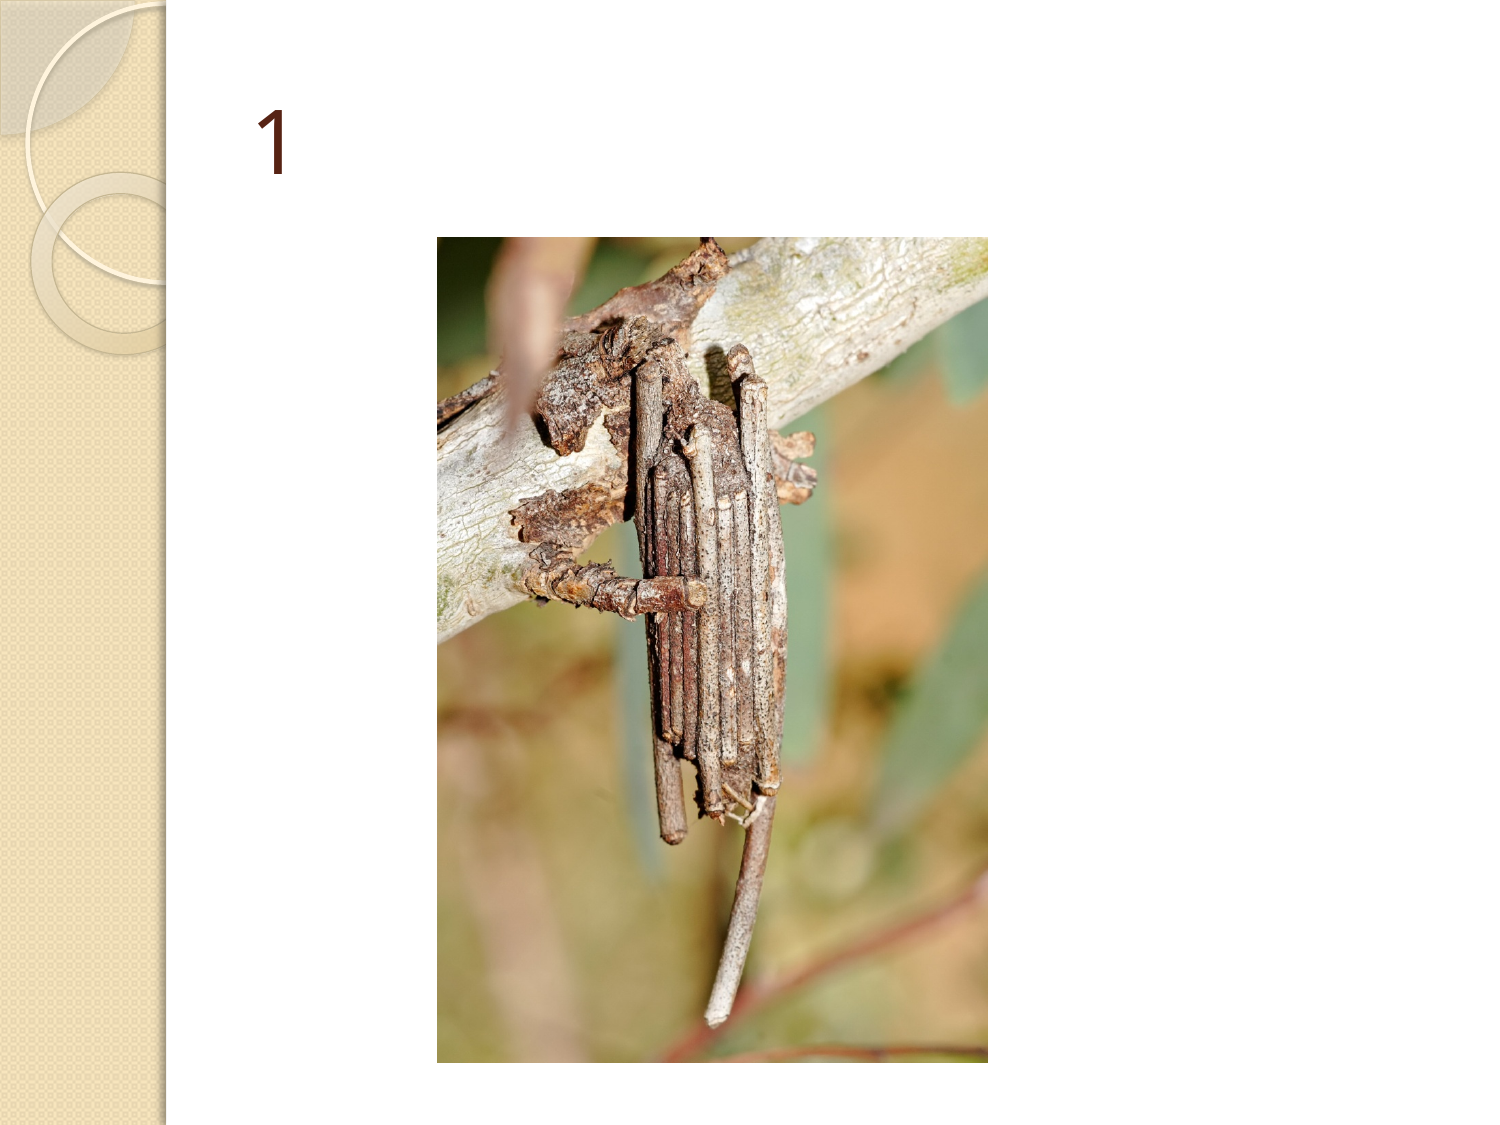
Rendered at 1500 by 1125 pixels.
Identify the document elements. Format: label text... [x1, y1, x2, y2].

title 1 [235, 45, 1466, 233]
picture [437, 237, 989, 1063]
